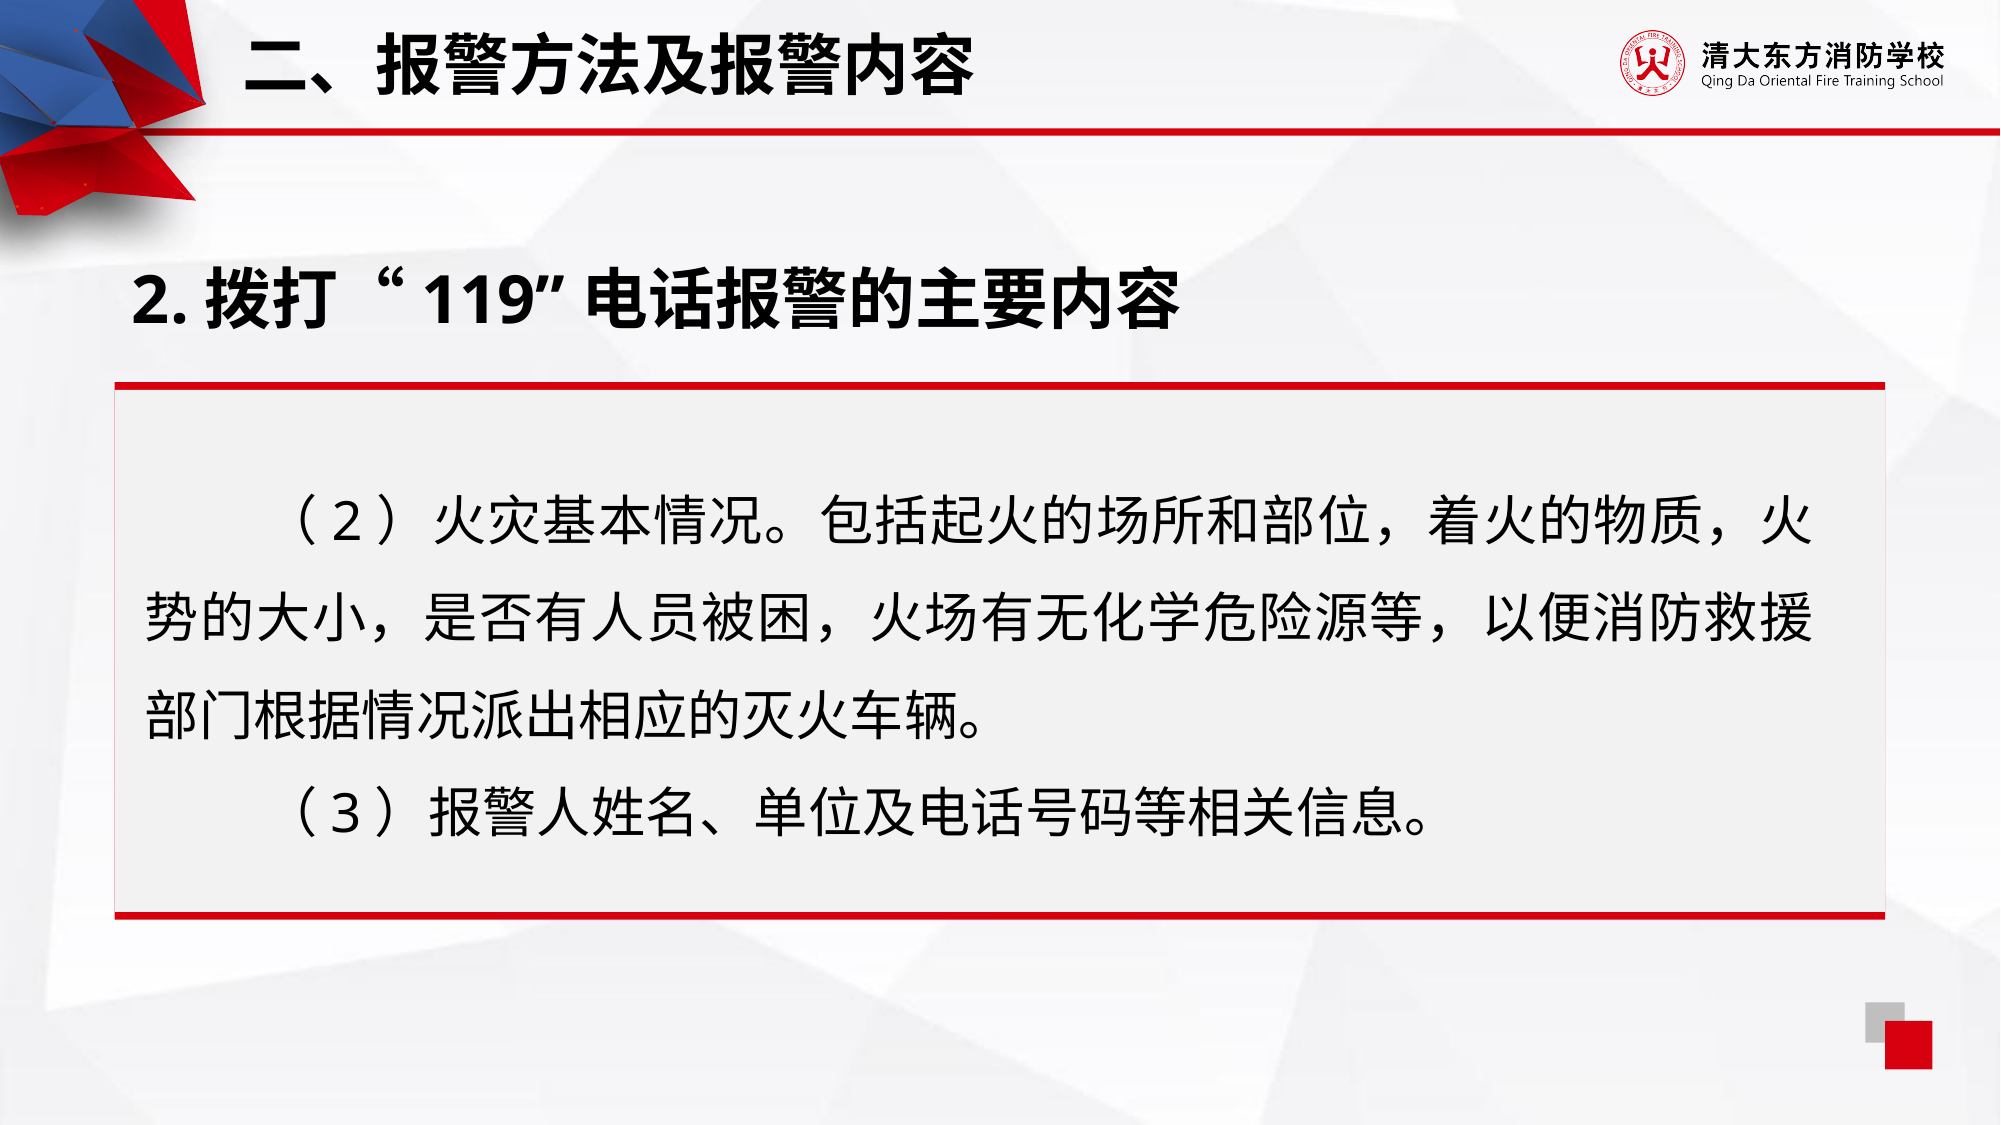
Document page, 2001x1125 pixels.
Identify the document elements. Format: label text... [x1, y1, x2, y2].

text_box 二、报警方法及报警内容 [227, 15, 1976, 111]
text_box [114, 382, 1886, 920]
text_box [0, 0, 207, 216]
picture [0, 0, 2001, 1125]
text_box 2.拨打“119”电话报警的主要内容 [117, 249, 1866, 345]
text_box [1884, 1020, 1933, 1070]
text_box [210, 127, 2000, 137]
text_box [1864, 1001, 1906, 1044]
